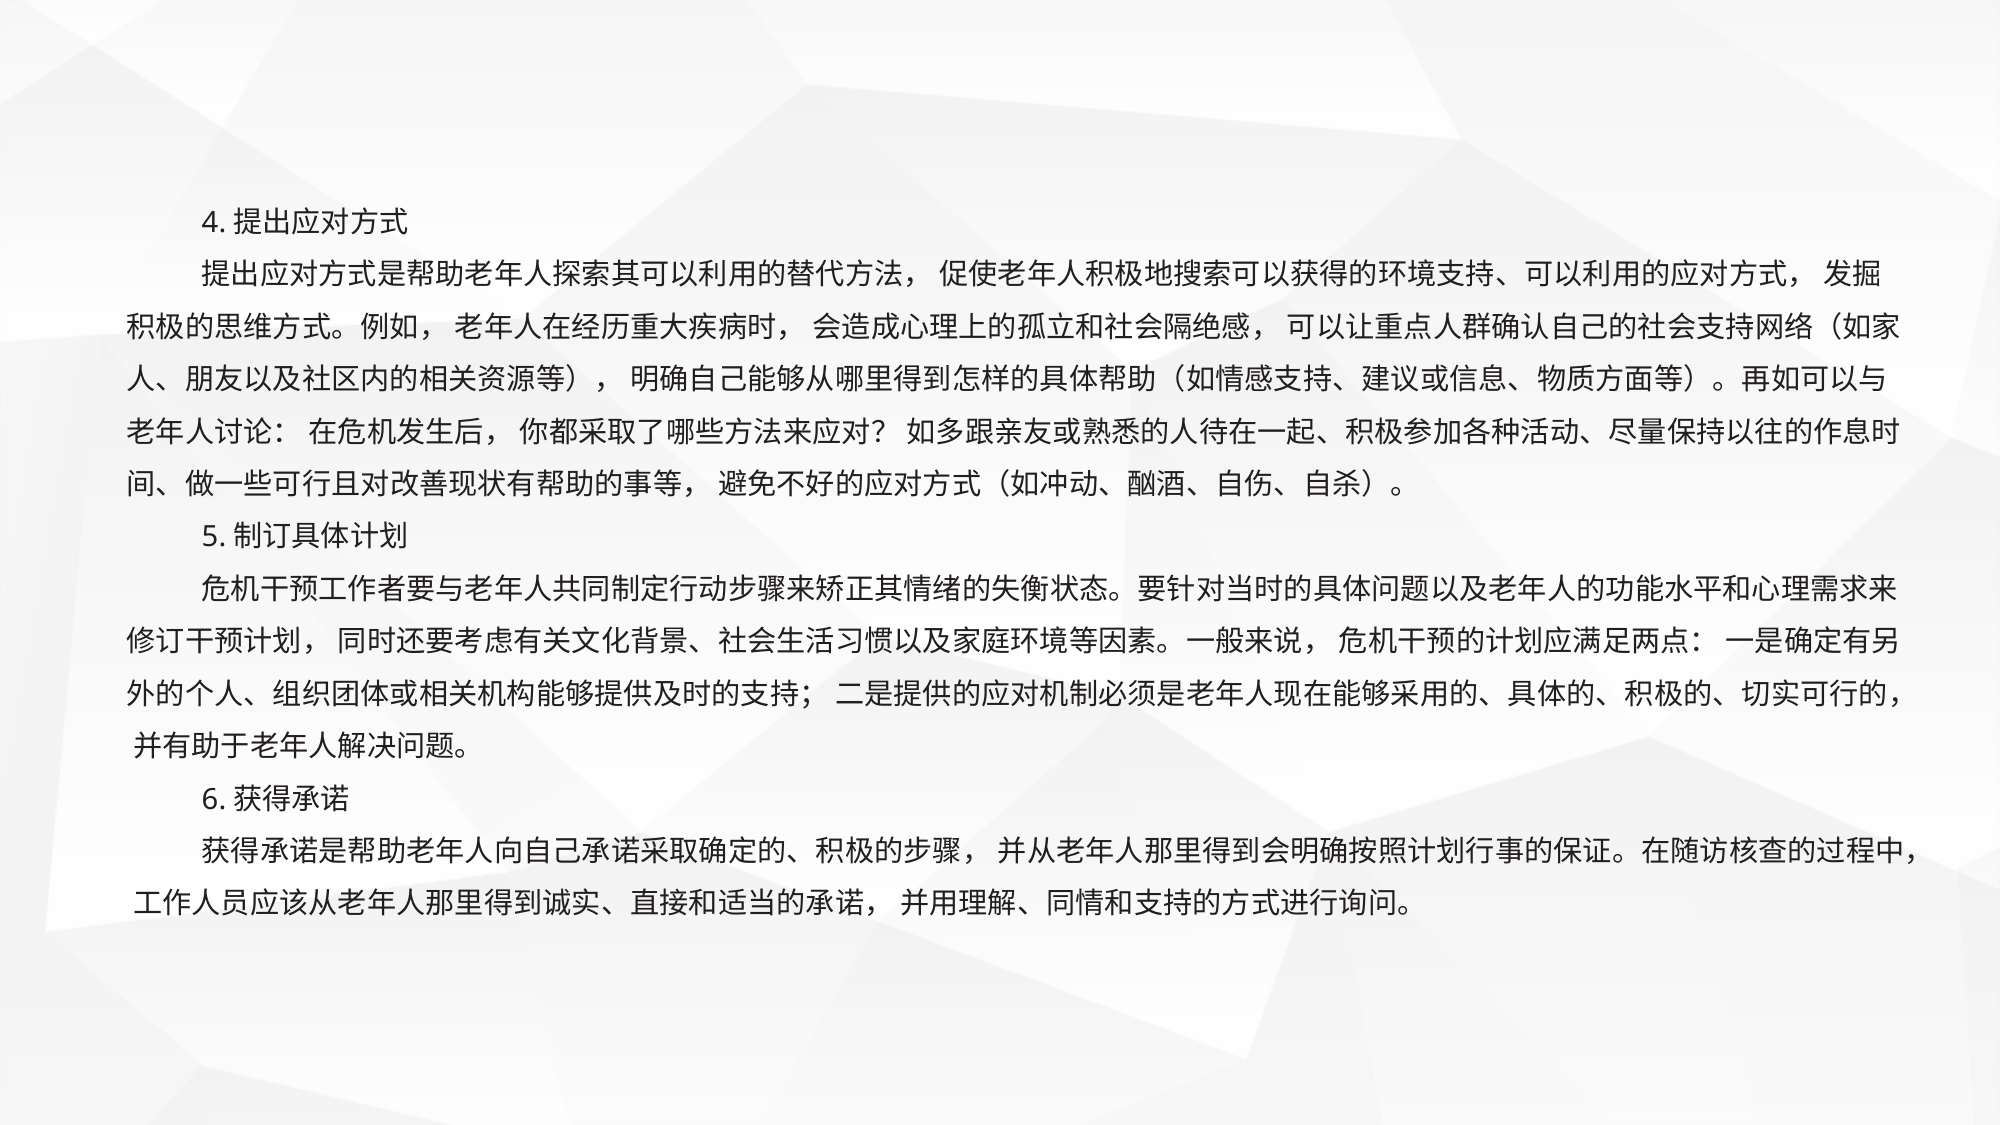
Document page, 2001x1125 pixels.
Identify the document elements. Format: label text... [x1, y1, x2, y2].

text_box 4.提出应对方式 提出应对方式是帮助老年人探索其可以利用的替代方法， 促使老年人积极地搜索可以获得的环境支持、可以利用的应对方式， 发掘积极的思维方式。例如， 老年人在经历重大疾病时， 会造成心理上的孤立和社会隔绝感， 可以让重点人群确认自己的社会支持网络（如家人、朋友以及社区内的相关资源等）， 明确自己能够从哪里得到怎样的具体帮助（如情感支持、建议或信息、物质方面等）。再如可以与老年人讨论： 在危机发生后， 你都采取了哪些方法来应对？ 如多跟亲友或熟悉的人待在一起、积极参加各种活动、尽量保持以往的作息时间、做一些可行且对改善现状有帮助的事等， 避免不好的应对方式（如冲动、酗酒、自伤、自杀）。 5.制订具体计划 危机干预工作者要与老年人共同制定行动步骤来矫正其情绪的失衡状态。要针对当时的具体问题以及老年人的功能水平和心理需求来修订干预计划， 同时还要考虑有关文化背景、社会生活习惯以及家庭环境等因素。一般来说， 危机干预的计划应满足两点： 一是确定有另外的个人、组织团体或相关机构能够提供及时的支持； 二是提供的应对机制必须是老年人现在能够采用的、具体的、积极的、切实可行的， 并有助于老年人解决问题。 6.获得承诺 获得承诺是帮助老年人向自己承诺采取确定的、积极的步骤， 并从老年人那里得到会明确按照计划行事的保证。在随访核查的过程中， 工作人员应该从老年人那里得到诚实、直接和适当的承诺， 并用理解、同情和支持的方式进行询问。 [111, 178, 1926, 928]
picture [0, 0, 2000, 1125]
